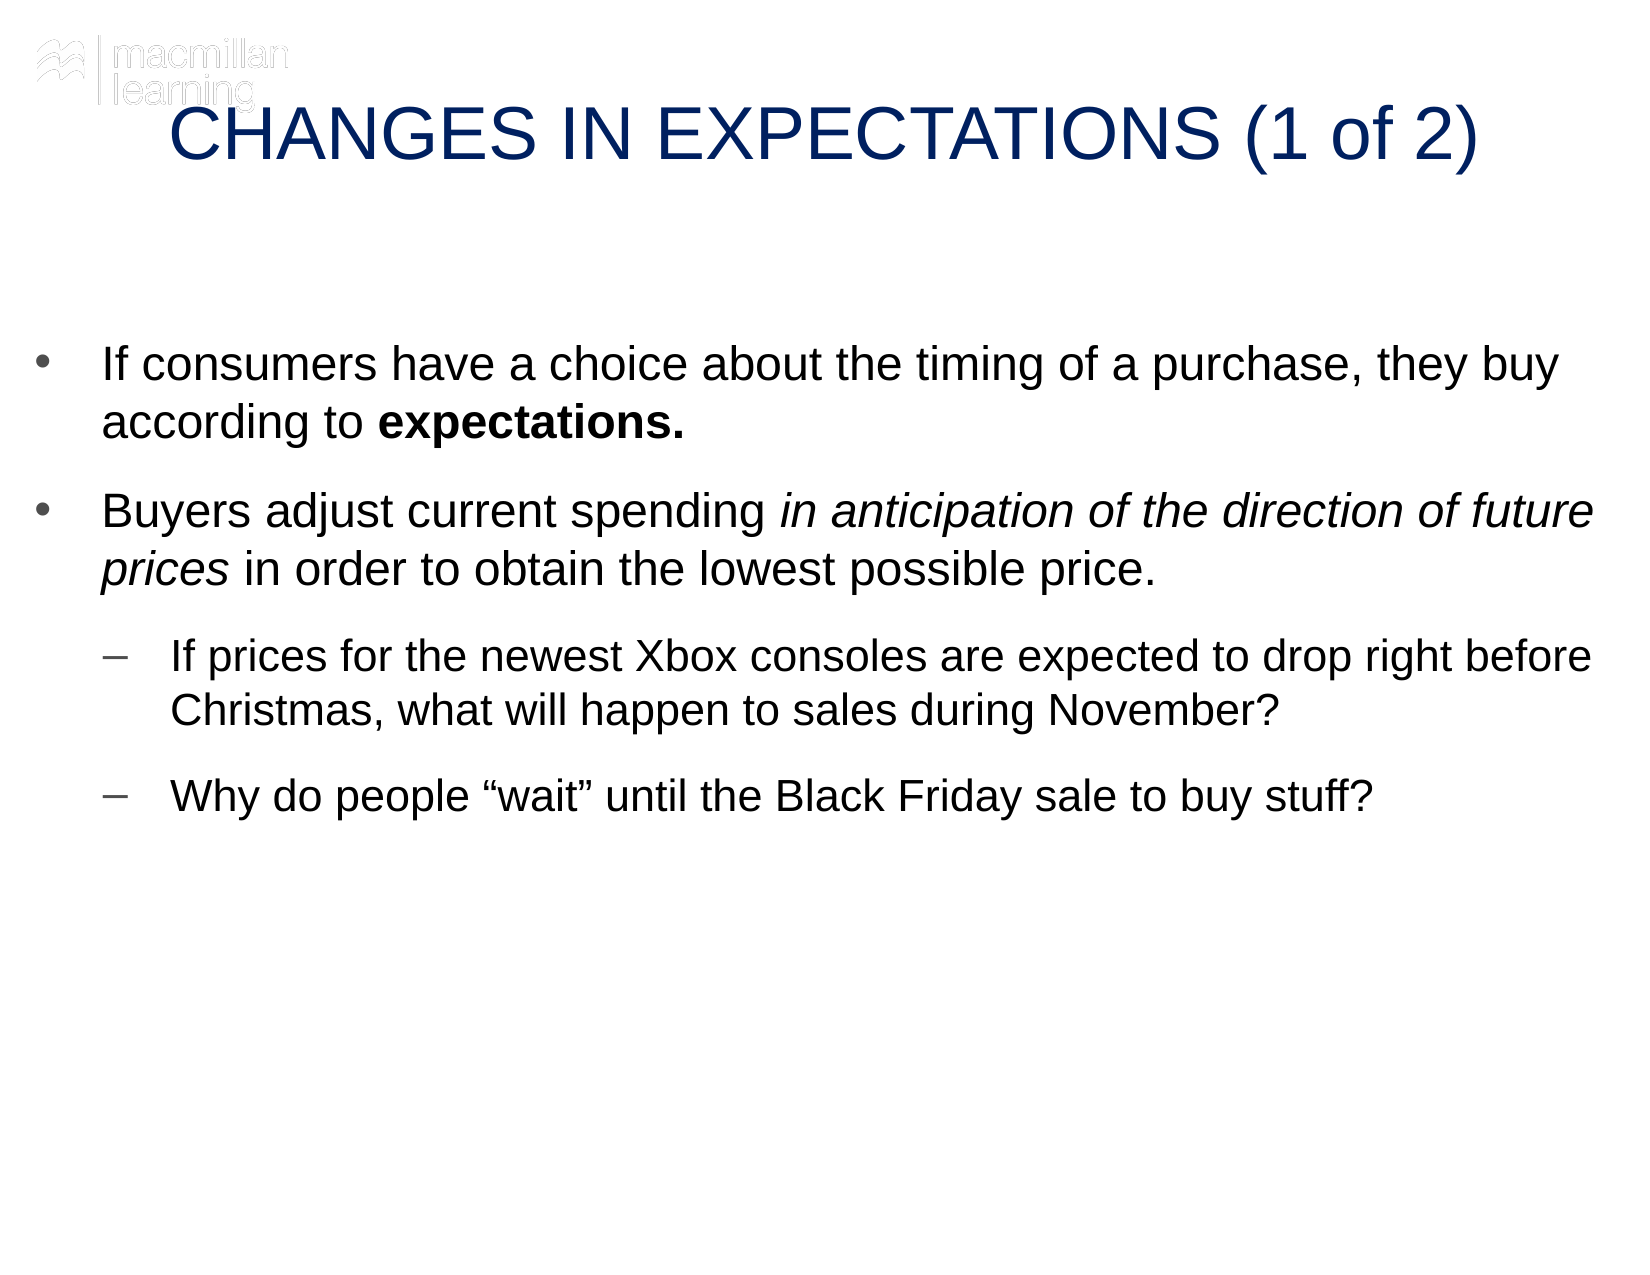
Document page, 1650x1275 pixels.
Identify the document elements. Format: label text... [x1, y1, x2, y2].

list If consumers have a choice about the timing of a purchase, they buy according to expectations. Buyers adjust current spending in anticipation of the direction of future prices in order to obtain the lowest possible price. If prices for the newest Xbox consoles are expected to drop right before Christmas, what will happen to sales during November? Why do people “wait” until the Black Friday sale to buy stuff? [19, 317, 1628, 844]
title CHANGES IN EXPECTATIONS (1 of 2) [0, 62, 1650, 197]
picture [37, 35, 288, 62]
